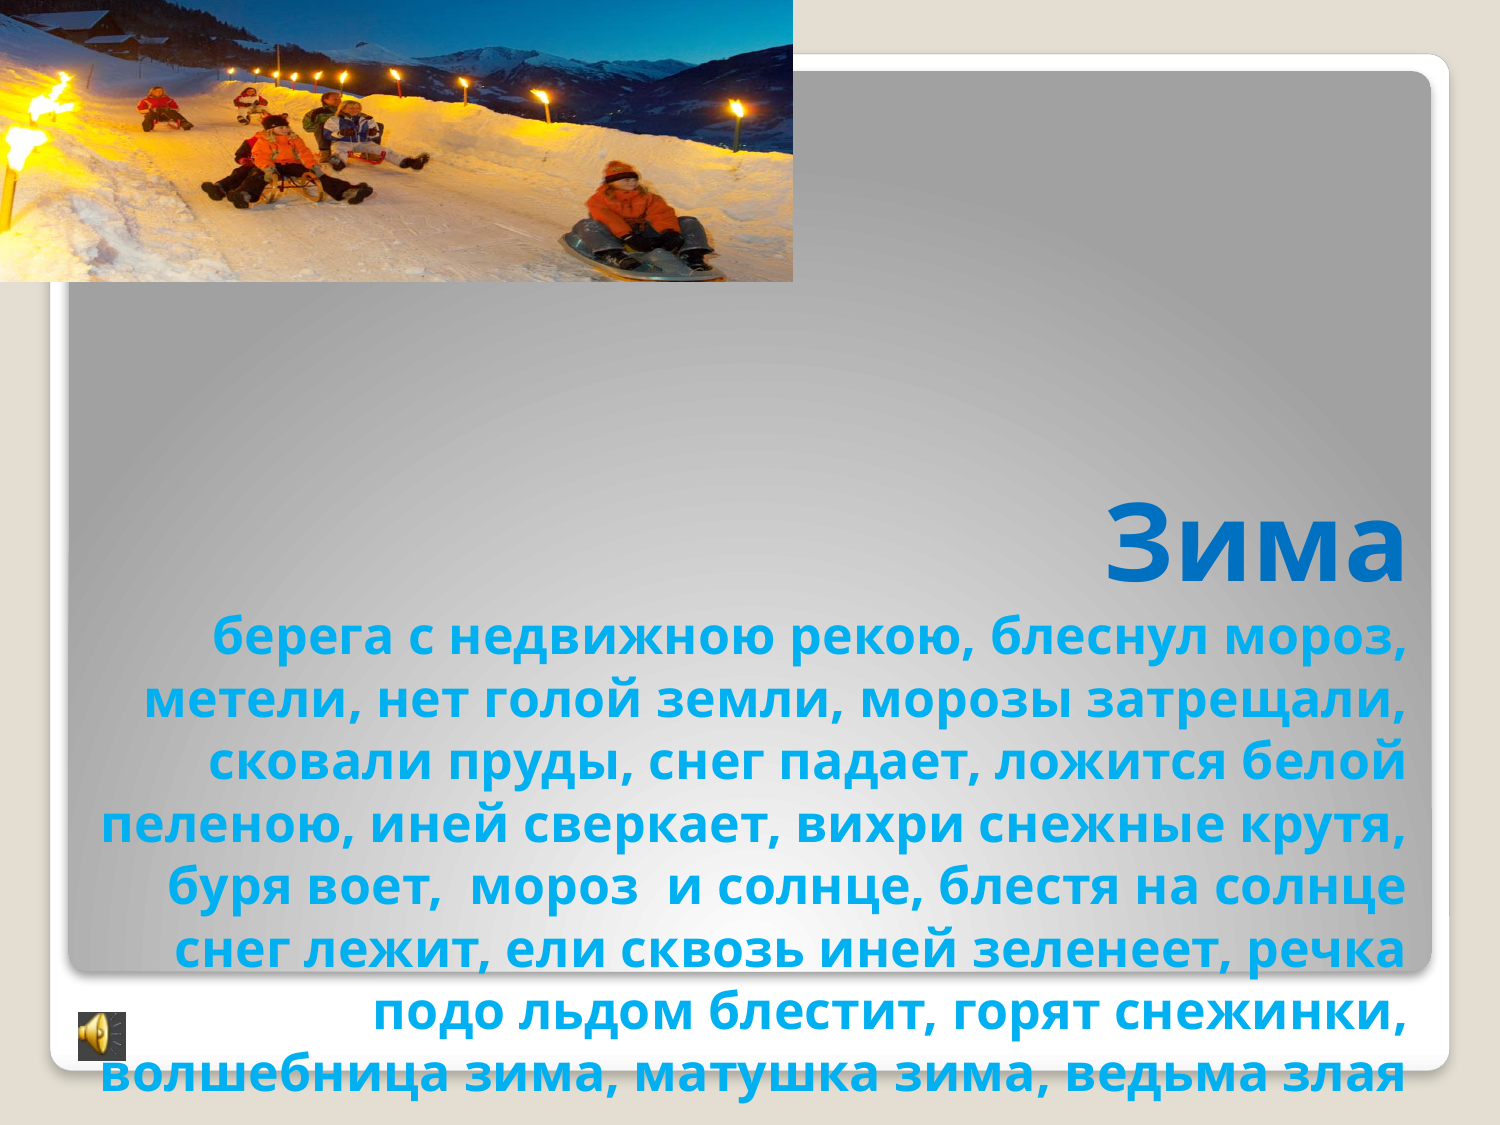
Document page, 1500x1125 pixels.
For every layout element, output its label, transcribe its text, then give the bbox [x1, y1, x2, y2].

picture [0, 0, 793, 282]
title Зима берега с недвижною рекою, блеснул мороз, метели, нет голой земли, морозы затрещали, сковали пруды, снег падает, ложится белой пеленою, иней сверкает, вихри снежные крутя, буря воет, мороз и солнце, блестя на солнце снег лежит, ели сквозь иней зеленеет, речка подо льдом блестит, горят снежинки, волшебница зима, матушка зима, ведьма злая [82, 70, 1425, 1125]
picture [76, 1011, 128, 1062]
